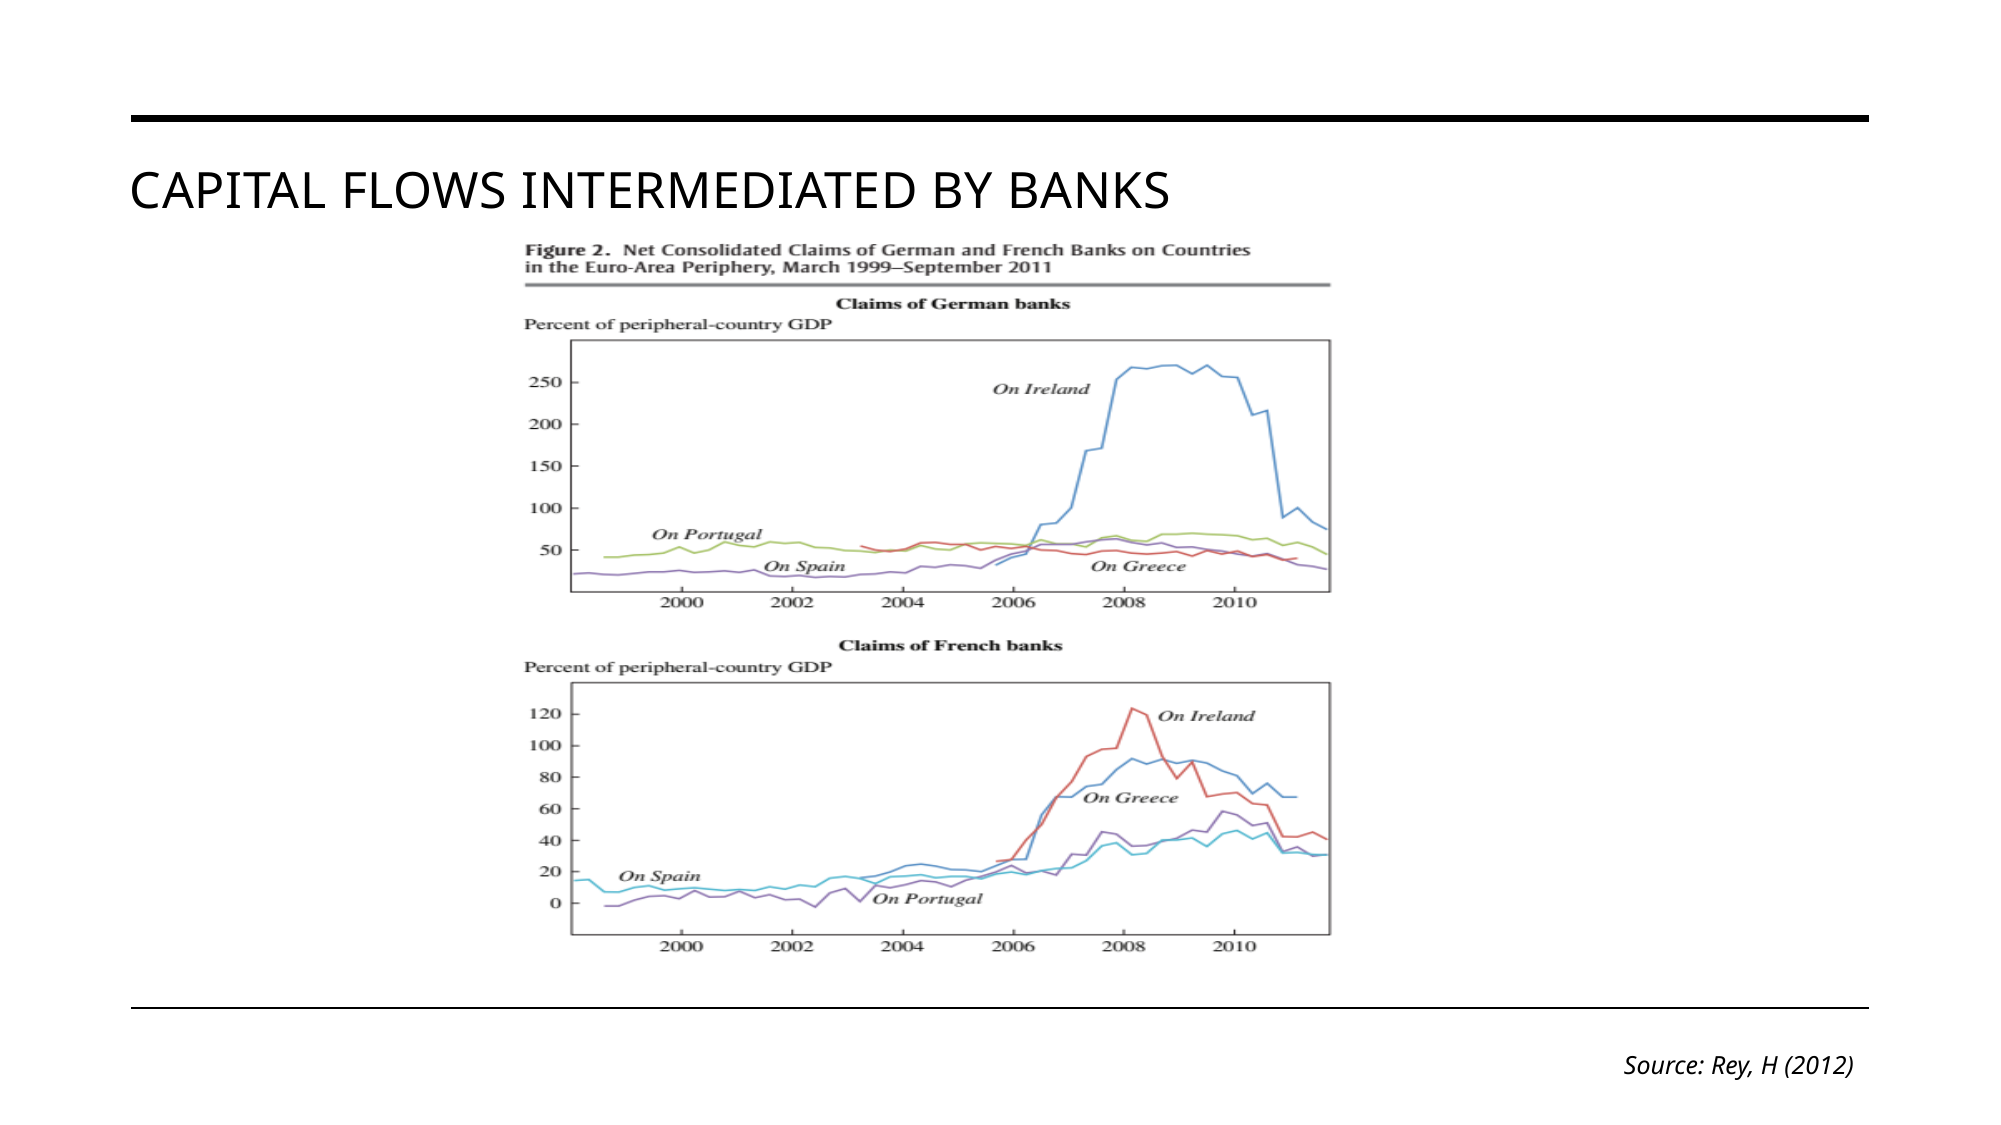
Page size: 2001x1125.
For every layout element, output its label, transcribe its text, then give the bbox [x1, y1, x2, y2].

picture [504, 243, 1354, 963]
title Capital flows intermediated by banks [114, 151, 1869, 377]
text_box Source: Rey, H (2012) [1609, 1042, 1870, 1088]
